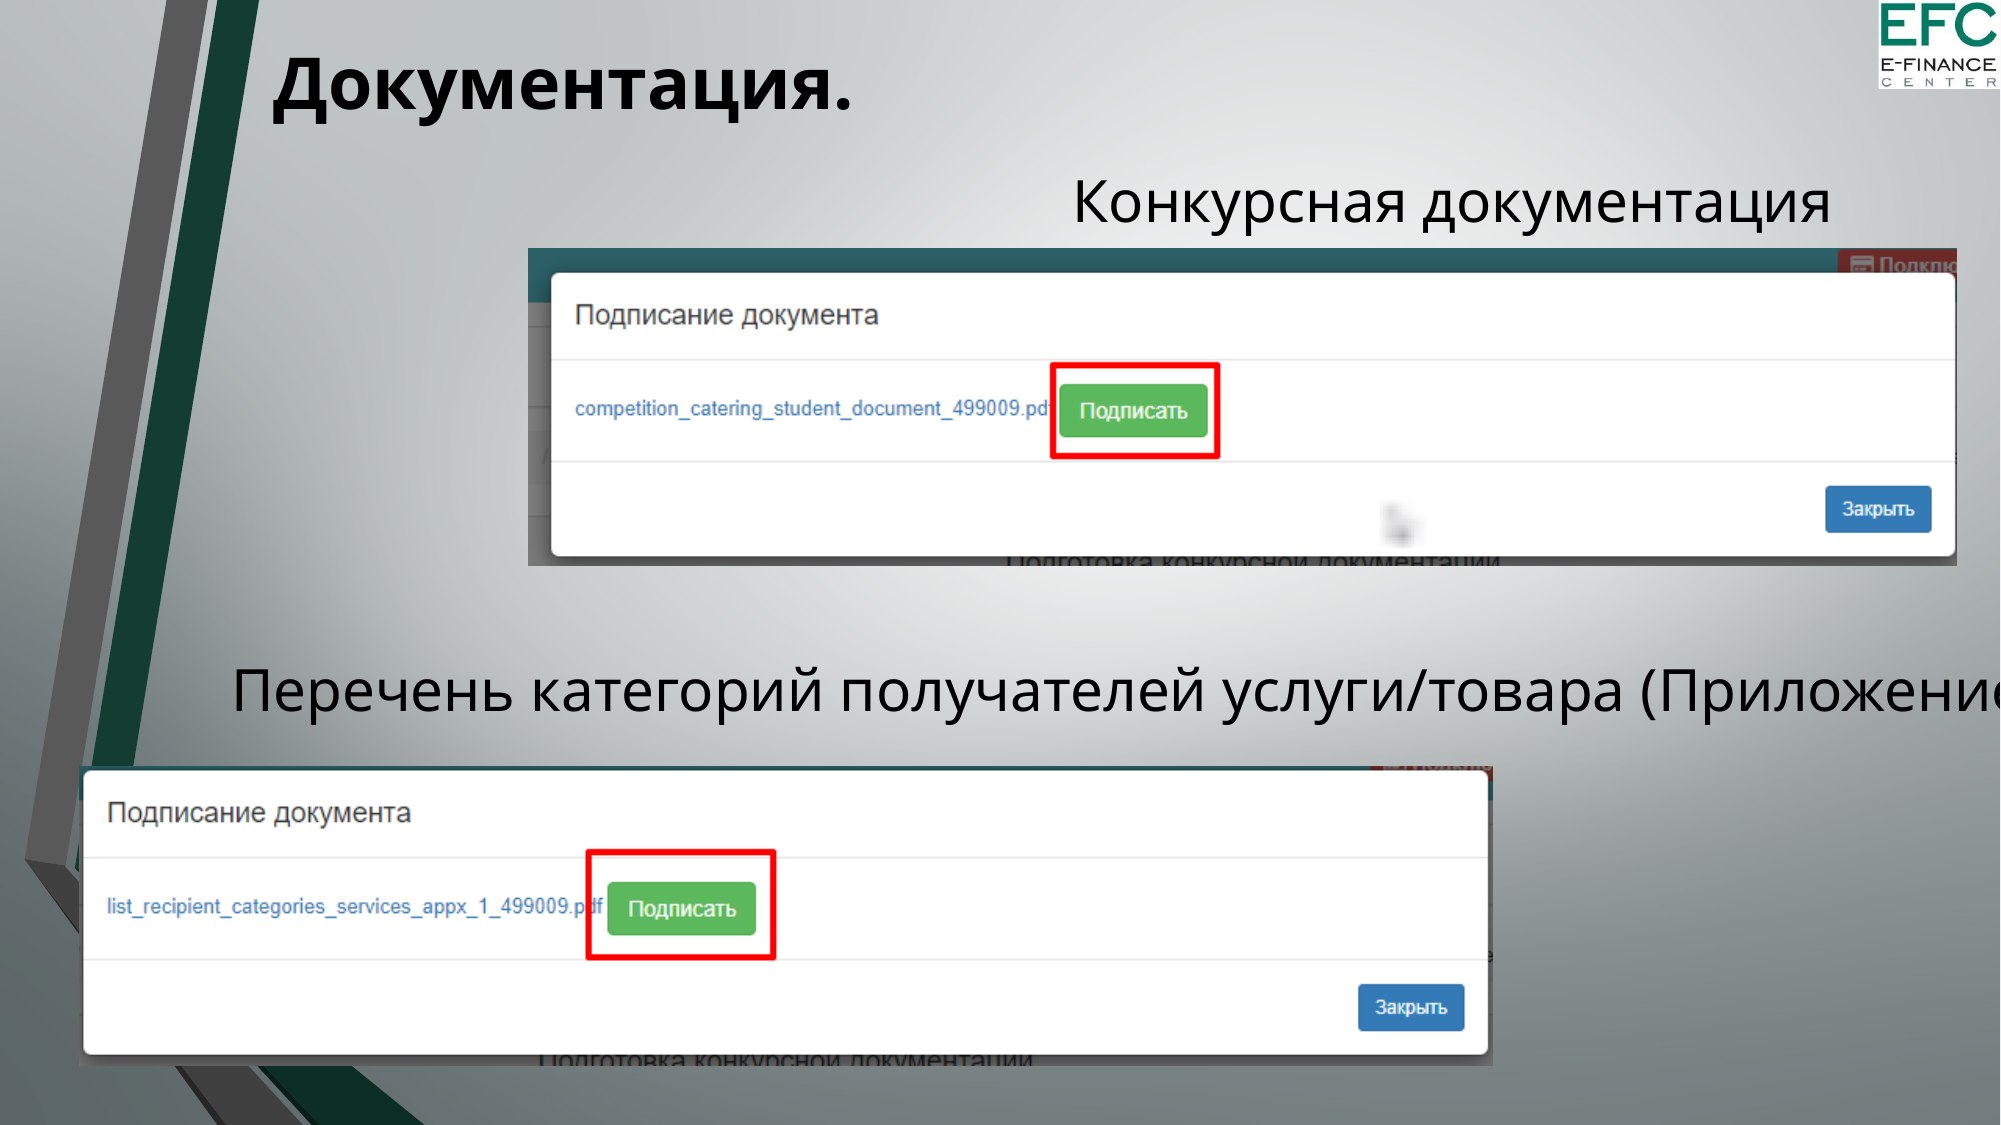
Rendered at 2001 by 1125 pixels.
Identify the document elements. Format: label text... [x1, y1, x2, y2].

picture [79, 766, 1493, 1066]
text_box Документация. [258, 30, 1846, 132]
text_box Перечень категорий получателей услуги/товара (Приложение 1) [216, 634, 2000, 751]
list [528, 248, 1958, 567]
title Конкурсная документация [948, 160, 1957, 238]
picture [1878, 0, 2001, 90]
